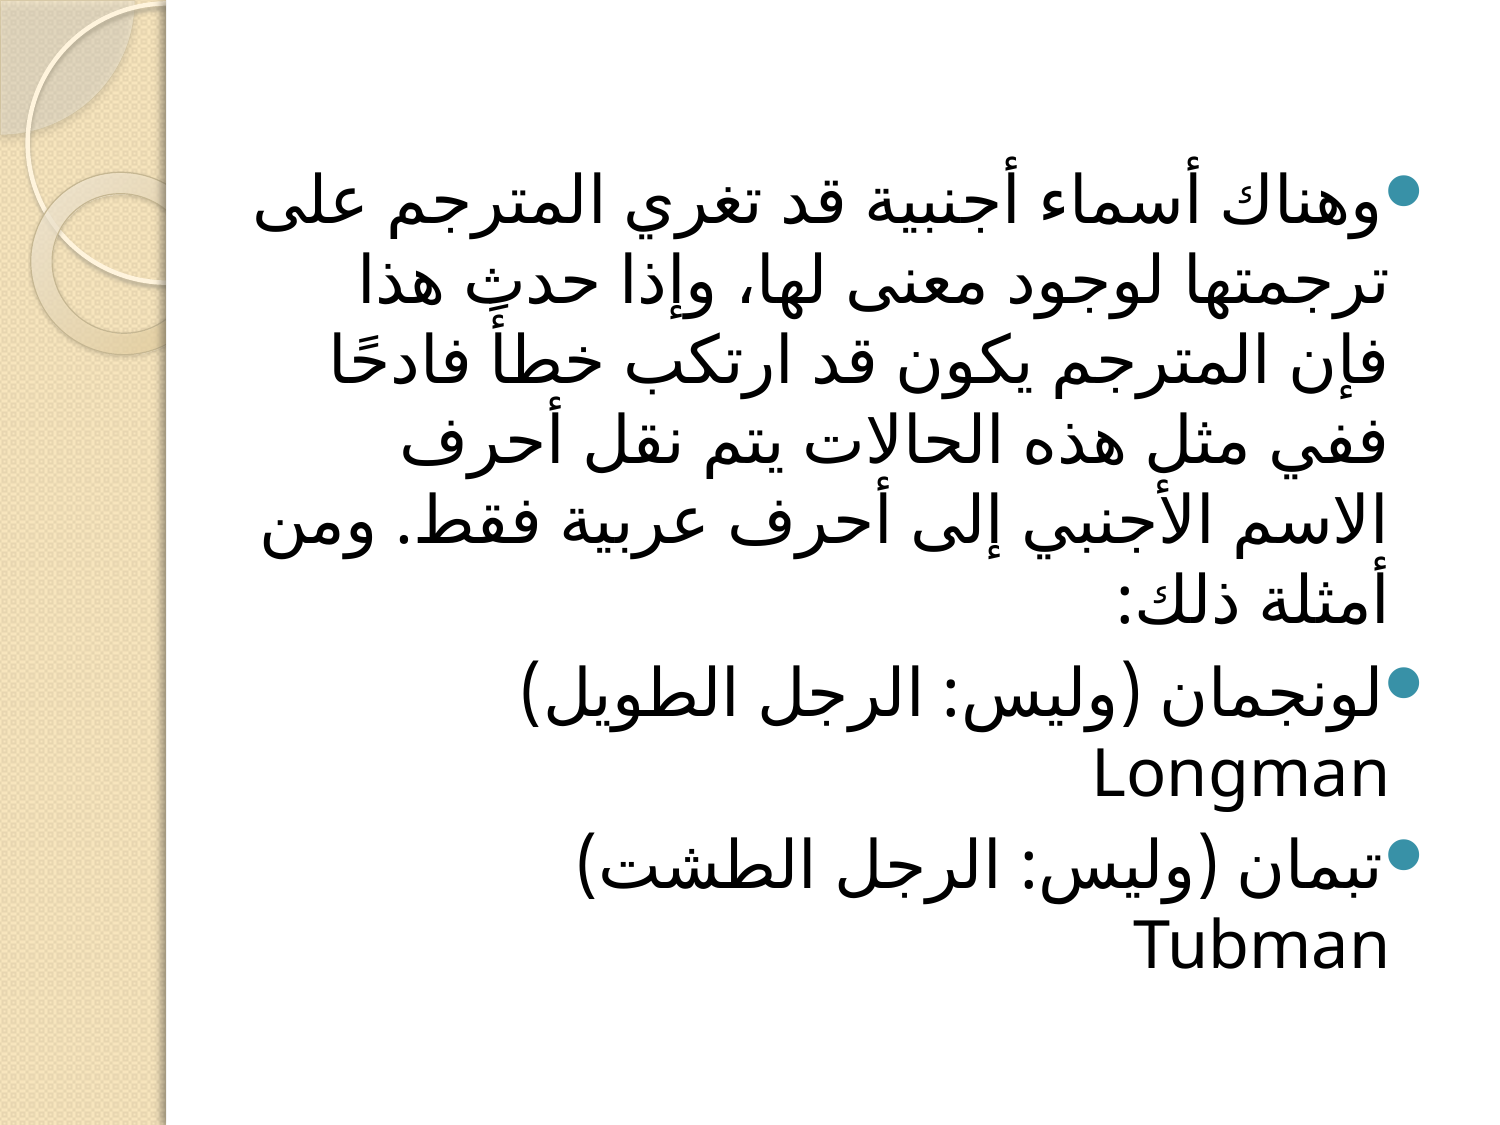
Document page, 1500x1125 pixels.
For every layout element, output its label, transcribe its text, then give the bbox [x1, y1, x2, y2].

list وهناك أسماء أجنبية قد تغري المترجم على ترجمتها لوجود معنى لها، وإذا حدث هذا فإن المترجم يكون قد ارتكب خطأً فادحًا ففي مثل هذه الحالات يتم نقل أحرف الاسم الأجنبي إلى أحرف عربية فقط. ومن أمثلة ذلك: لونجمان (وليس: الرجل الطويل) Longman تبمان (وليس: الرجل الطشت) Tubman [235, 149, 1466, 1025]
